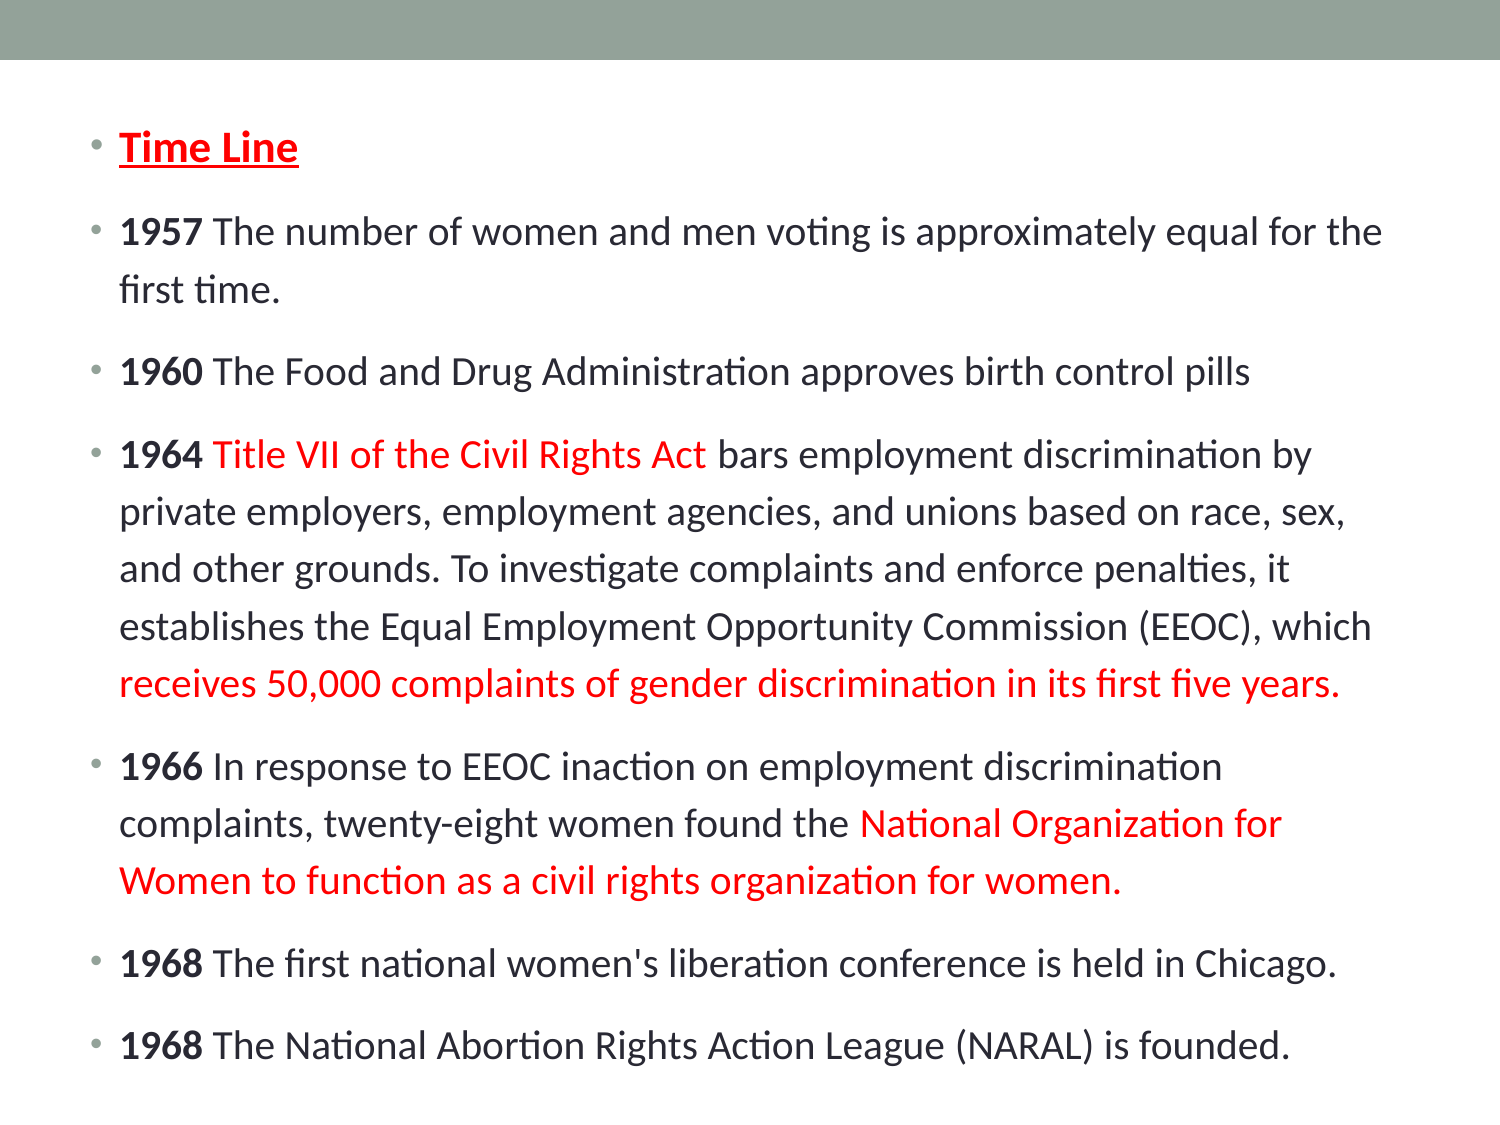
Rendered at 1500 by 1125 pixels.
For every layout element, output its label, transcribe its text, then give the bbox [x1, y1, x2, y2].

list Time Line 1957 The number of women and men voting is approximately equal for the first time. 1960 The Food and Drug Administration approves birth control pills 1964 Title VII of the Civil Rights Act bars employment discrimination by private employers, employment agencies, and unions based on race, sex, and other grounds. To investigate complaints and enforce penalties, it establishes the Equal Employment Opportunity Commission (EEOC), which receives 50,000 complaints of gender discrimination in its first five years. 1966 In response to EEOC inaction on employment discrimination complaints, twenty-eight women found the National Organization for Women to function as a civil rights organization for women. 1968 The first national women's liberation conference is held in Chicago. 1968 The National Abortion Rights Action League (NARAL) is founded. [75, 101, 1425, 1094]
